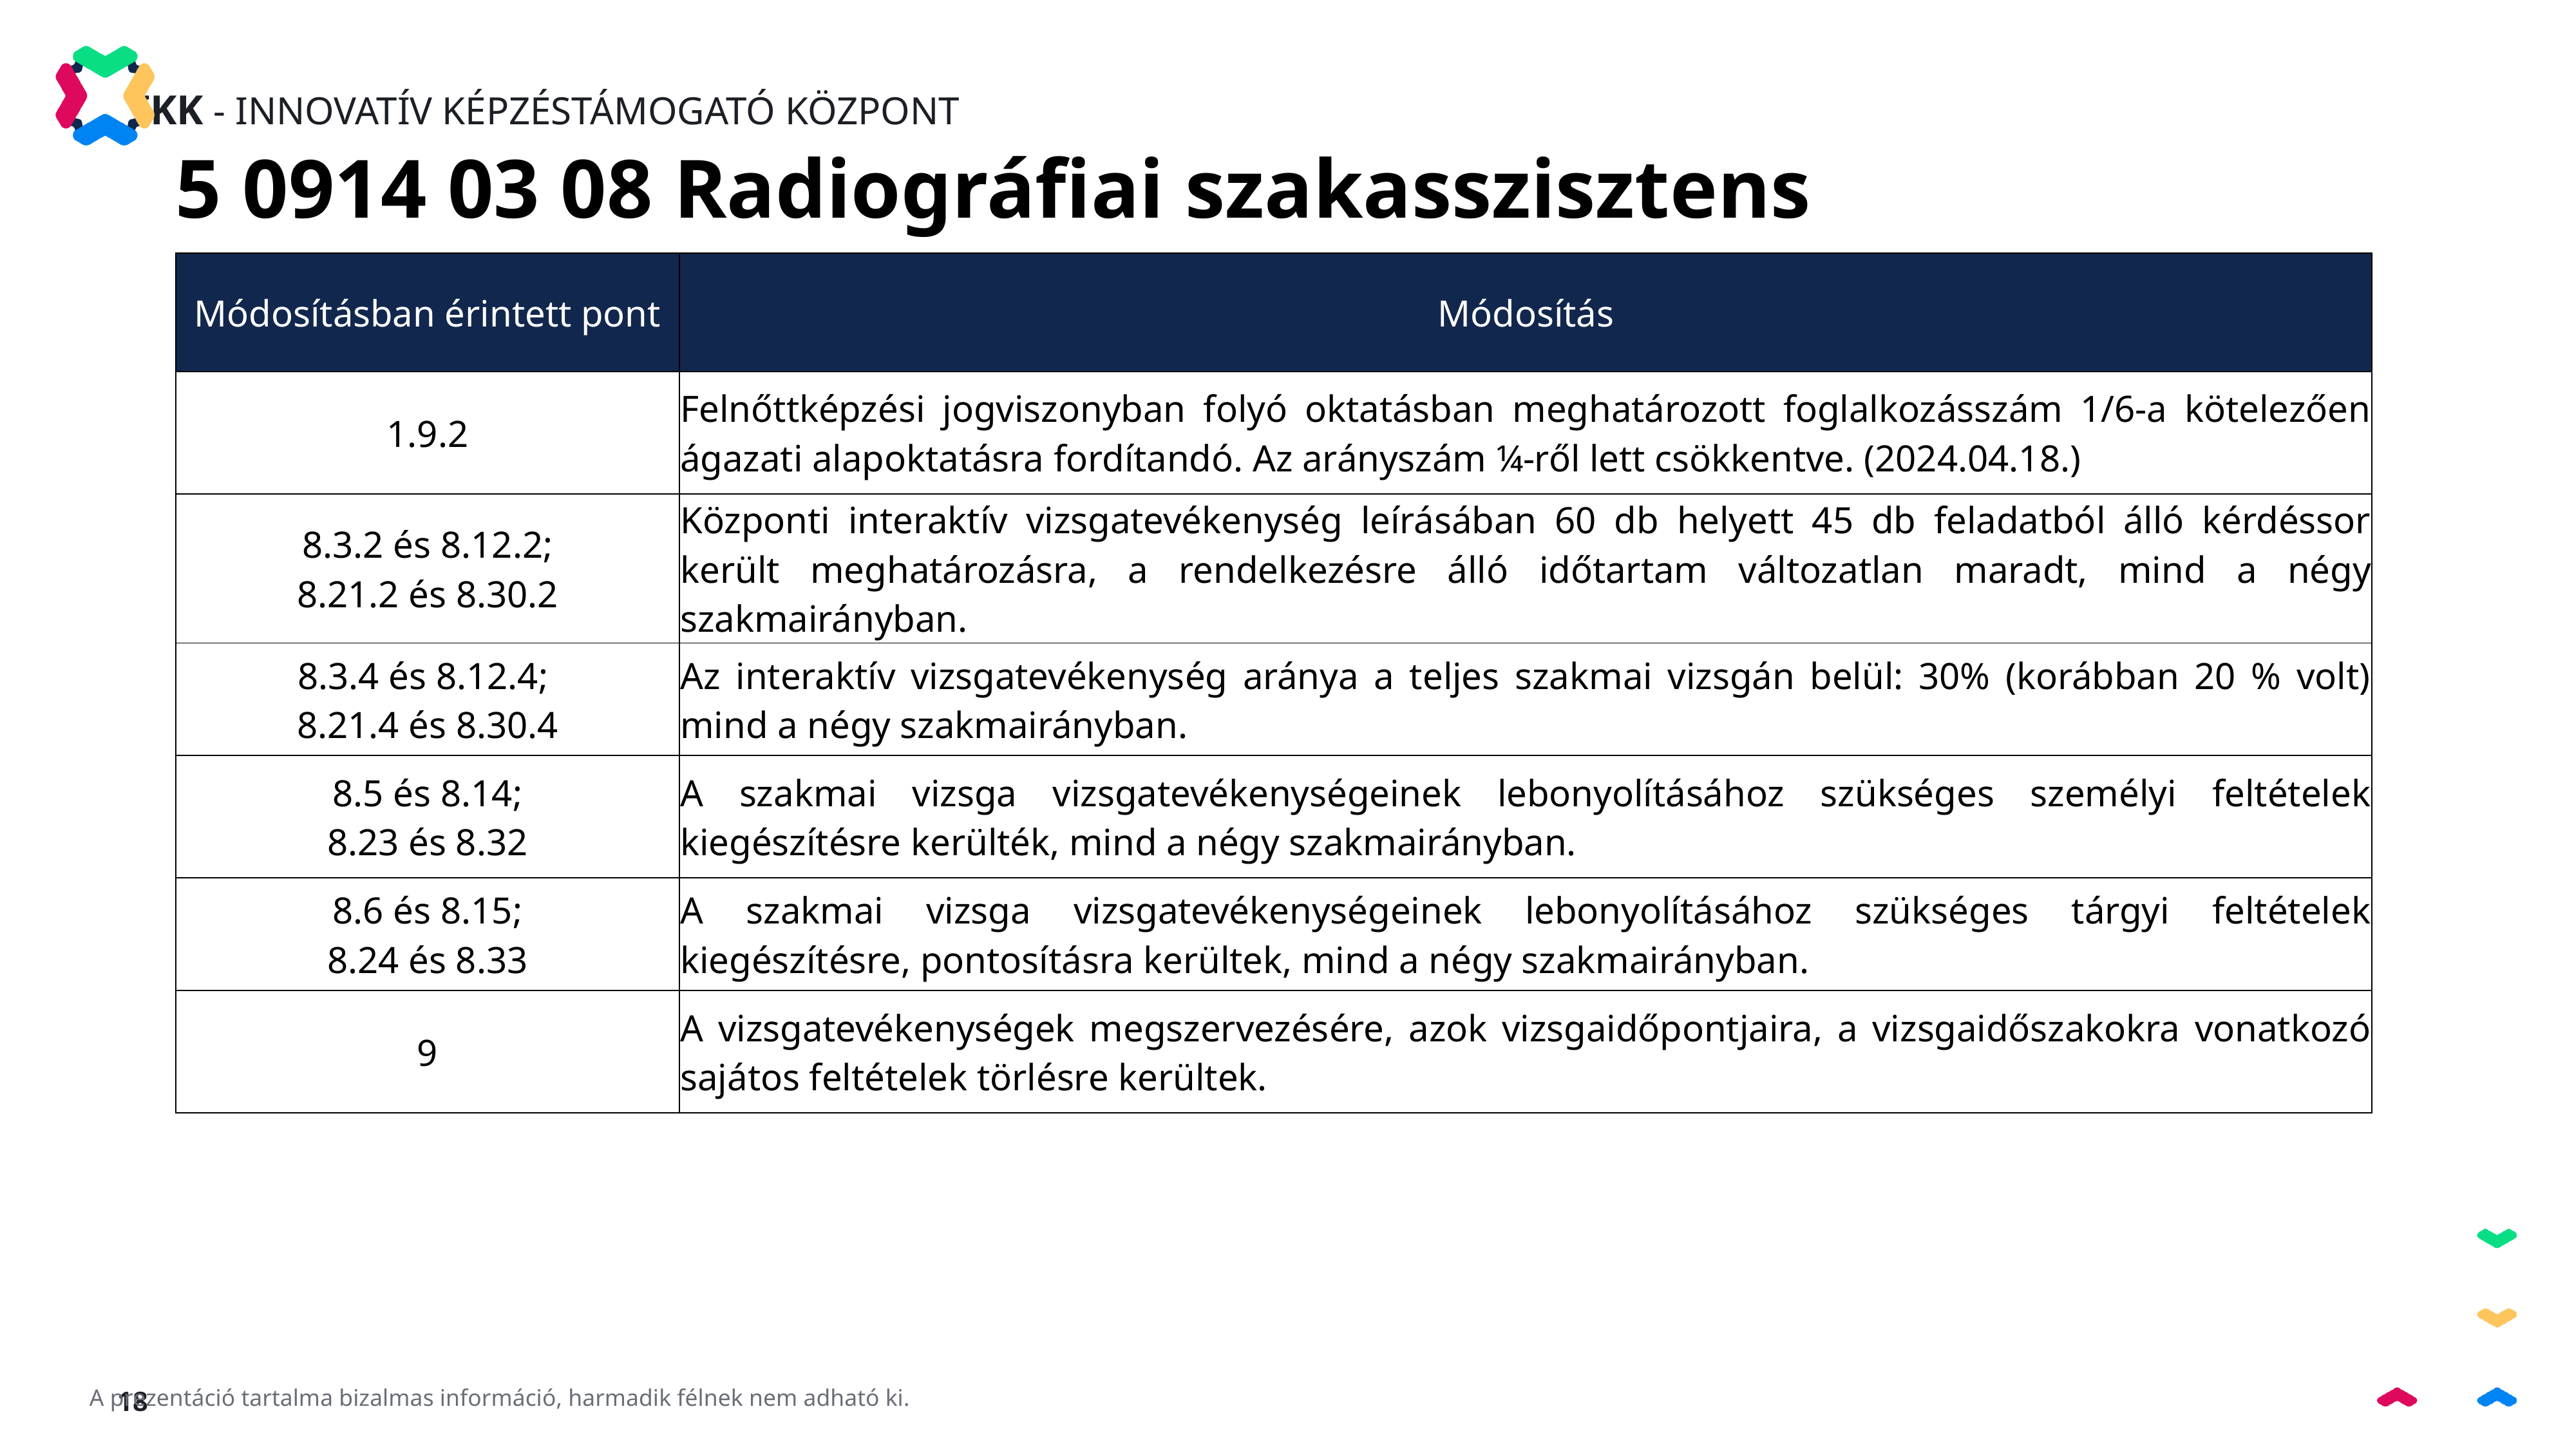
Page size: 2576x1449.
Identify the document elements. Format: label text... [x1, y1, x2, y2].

table_cell 1.9.2 [176, 372, 679, 493]
table_cell Felnőttképzési jogviszonyban folyó oktatásban meghatározott foglalkozásszám 1/6-a kötelezően ágazati alapoktatásra fordítandó. Az arányszám ¼-ről lett csökkentve. (2024.04.18.) [680, 372, 2371, 493]
table_cell Az interaktív vizsgatevékenység aránya a teljes szakmai vizsgán belül: 30% (korábban 20 % volt) mind a négy szakmairányban. [680, 643, 2371, 755]
table_cell A szakmai vizsga vizsgatevékenységeinek lebonyolításához szükséges tárgyi feltételek kiegészítésre, pontosításra kerültek, mind a négy szakmairányban. [680, 878, 2371, 990]
table_cell 8.5 és 8.14; 8.23 és 8.32 [176, 756, 679, 877]
picture [55, 46, 155, 146]
table_cell 8.3.4 és 8.12.4; 8.21.4 és 8.30.4 [176, 643, 679, 755]
table_cell A vizsgatevékenységek megszervezésére, azok vizsgaidőpontjaira, a vizsgaidőszakokra vonatkozó sajátos feltételek törlésre kerültek. [680, 991, 2371, 1112]
table_cell 8.6 és 8.15; 8.24 és 8.33 [176, 878, 679, 990]
list 5 0914 03 08 Radiográfiai szakasszisztens [175, 137, 2336, 220]
table_header Módosítás [680, 254, 2371, 371]
picture [2377, 1229, 2517, 1406]
table_cell Központi interaktív vizsgatevékenység leírásában 60 db helyett 45 db feladatból álló kérdéssor került meghatározásra, a rendelkezésre álló időtartam változatlan maradt, mind a négy szakmairányban. [680, 495, 2371, 643]
table_cell 9 [176, 991, 679, 1112]
table_header Módosításban érintett pont [176, 254, 679, 371]
table_cell 8.3.2 és 8.12.2; 8.21.2 és 8.30.2 [176, 495, 679, 643]
table_cell A szakmai vizsga vizsgatevékenységeinek lebonyolításához szükséges személyi feltételek kiegészítésre kerülték, mind a négy szakmairányban. [680, 756, 2371, 877]
